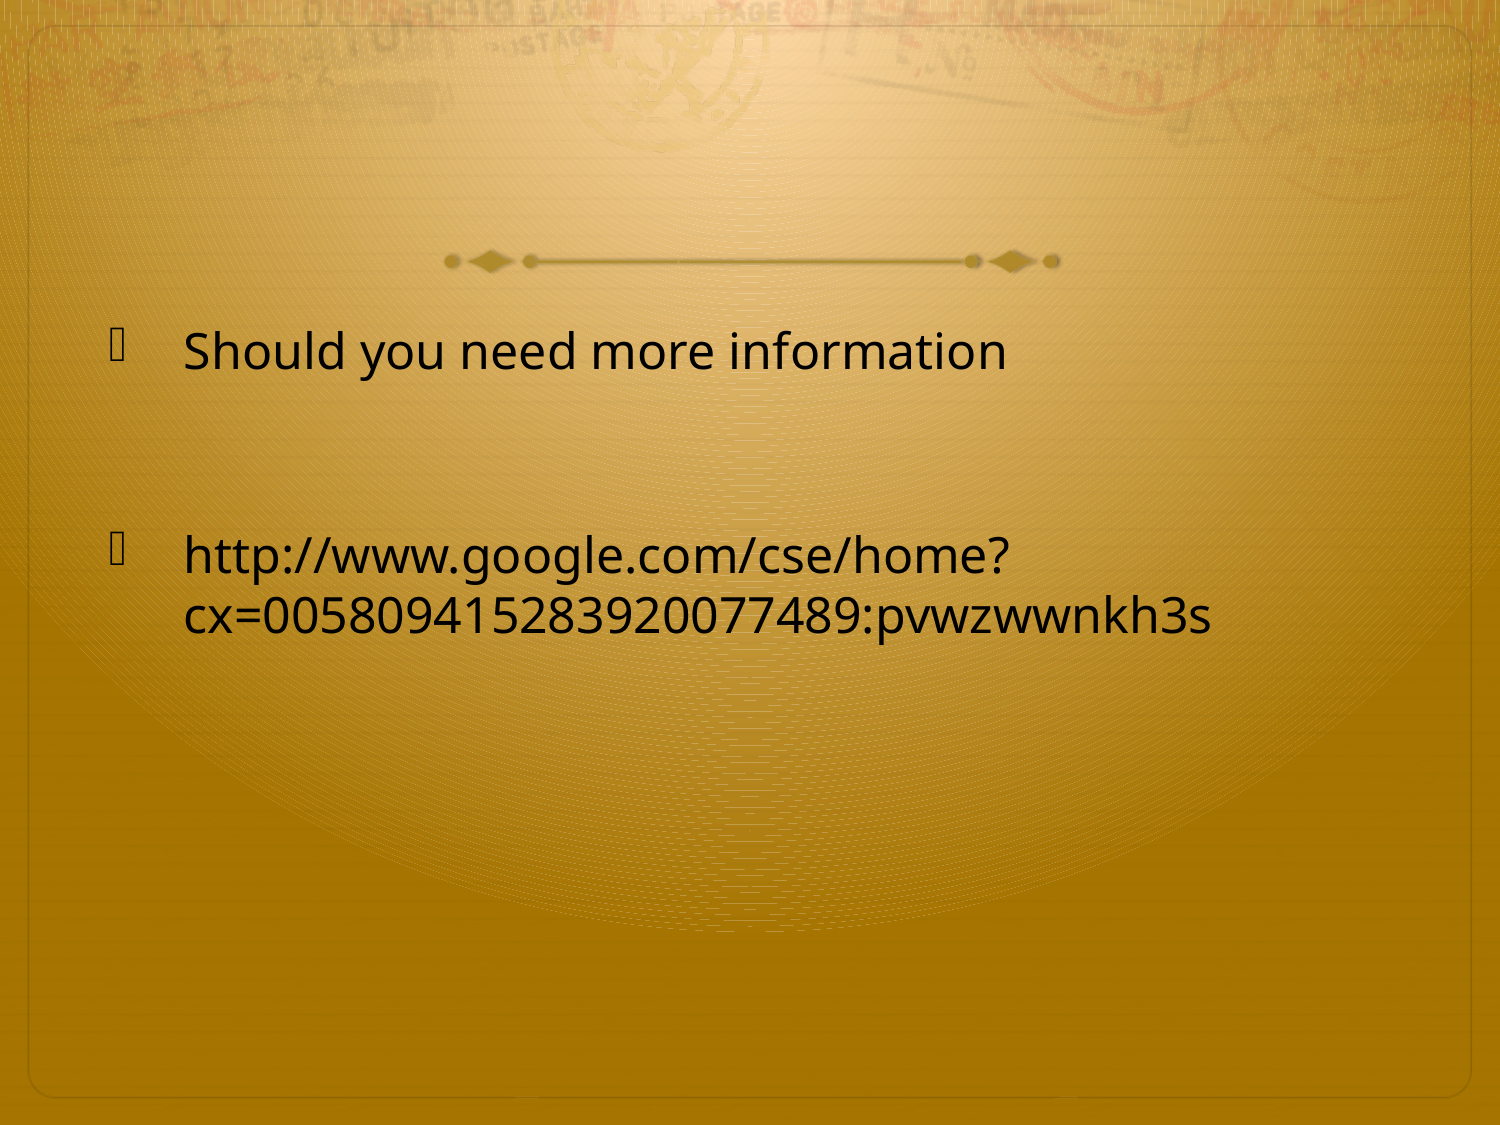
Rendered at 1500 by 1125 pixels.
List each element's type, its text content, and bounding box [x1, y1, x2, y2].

picture [0, 0, 1500, 1125]
list Should you need more information http://www.google.com/cse/home?cx=005809415283920077489:pvwzwwnkh3s [93, 312, 1407, 988]
